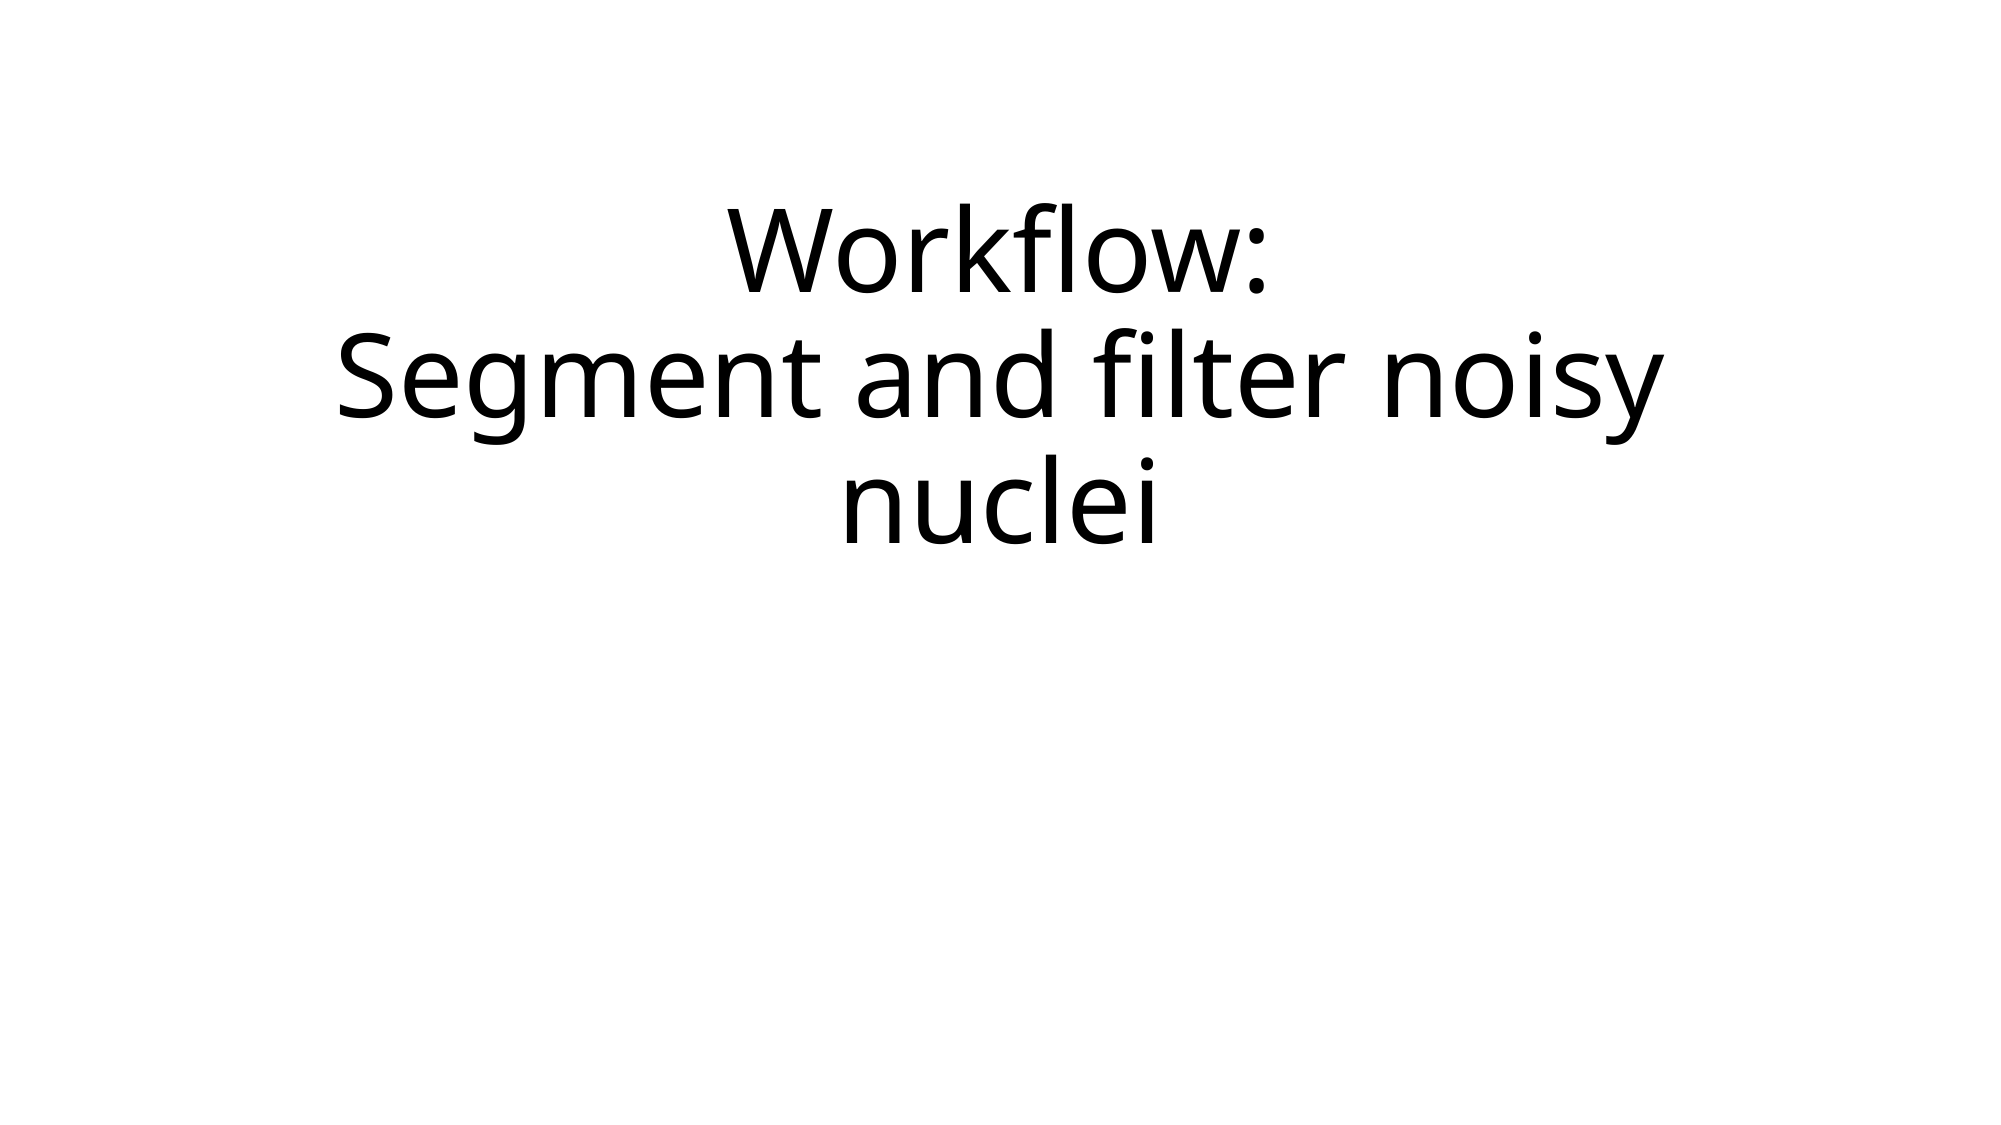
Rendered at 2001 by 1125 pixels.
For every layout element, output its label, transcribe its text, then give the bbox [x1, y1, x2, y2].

title Workflow: Segment and filter noisy nuclei [249, 184, 1750, 576]
